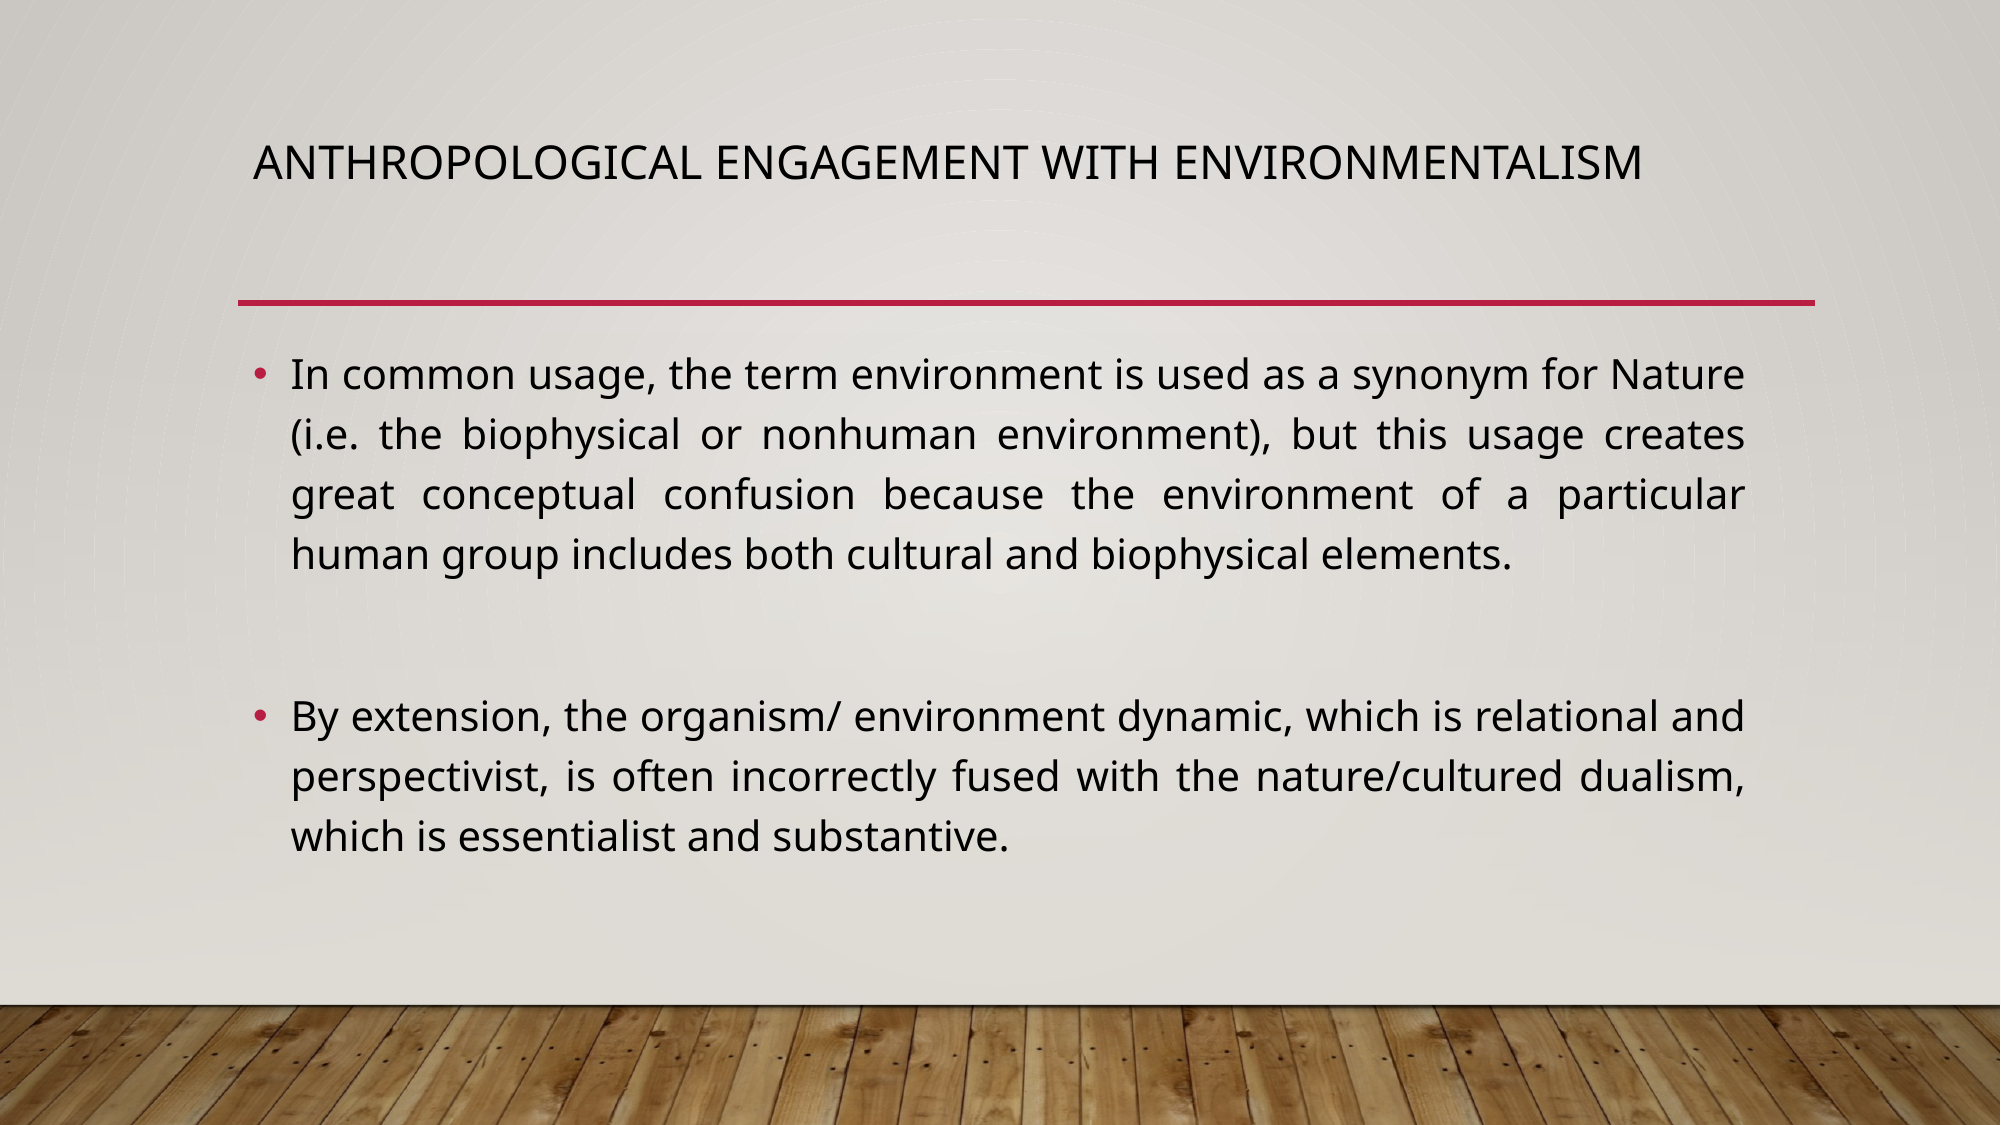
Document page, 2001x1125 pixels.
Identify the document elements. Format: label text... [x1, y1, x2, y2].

picture [0, 1005, 2000, 1125]
title Anthropological Engagement with Environmentalism [238, 131, 1814, 305]
list In common usage, the term environment is used as a synonym for Nature (i.e. the biophysical or nonhuman environment), but this usage creates great conceptual confusion because the environment of a particular human group includes both cultural and biophysical elements. By extension, the organism/ environment dynamic, which is relational and perspectivist, is often incorrectly fused with the nature/cultured dualism, which is essentialist and substantive. [238, 330, 1762, 897]
